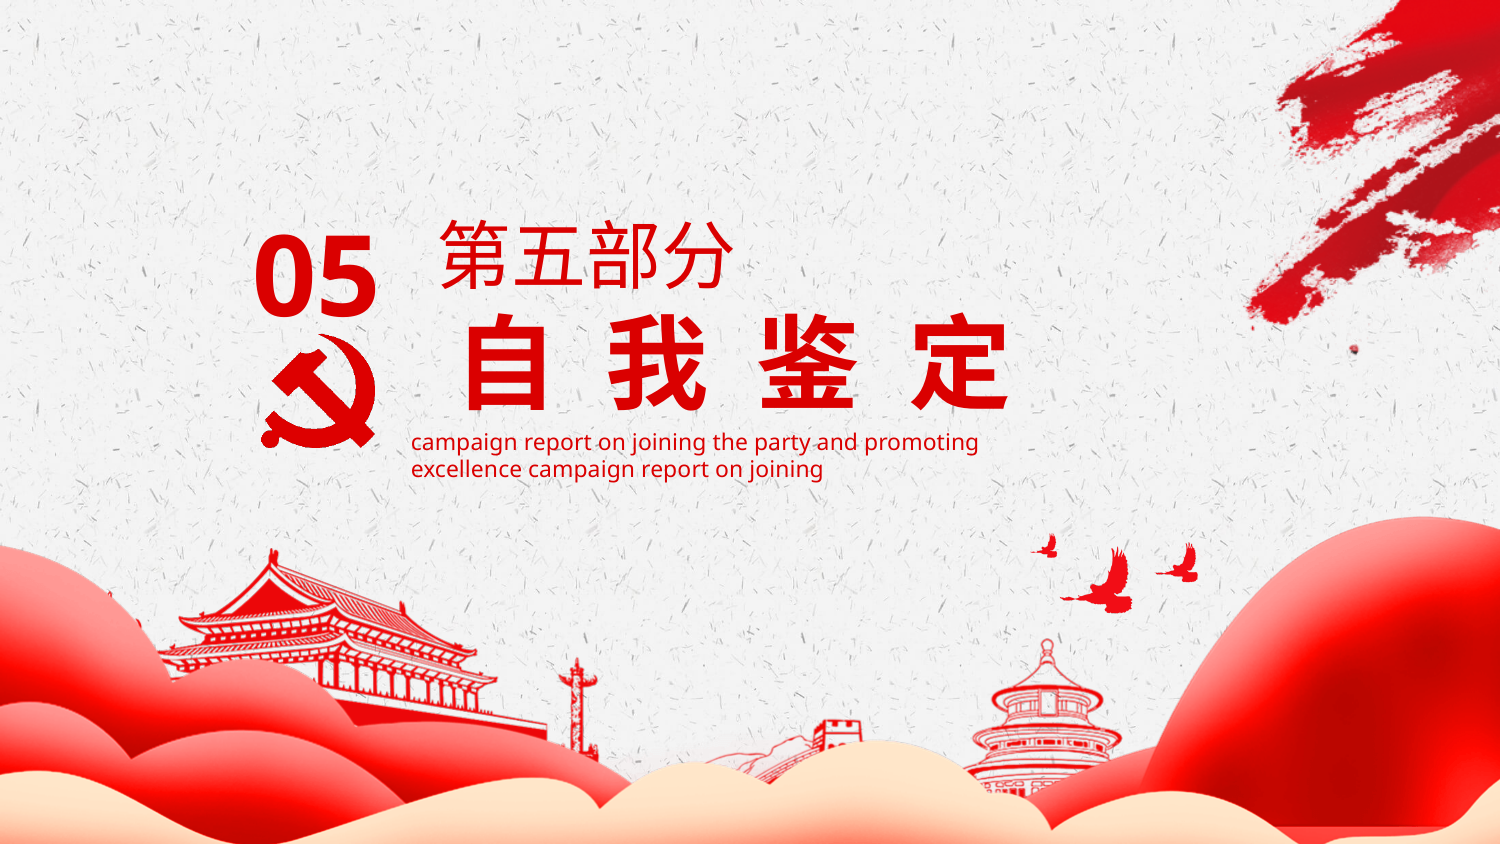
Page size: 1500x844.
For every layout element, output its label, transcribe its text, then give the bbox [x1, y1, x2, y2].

text_box 第五部分 自 我 鉴 定 [379, 201, 1028, 430]
picture [0, 0, 1500, 844]
text_box campaign report on joining the party and promoting excellence campaign report on joining [396, 419, 1047, 475]
text_box 05 [237, 196, 484, 347]
